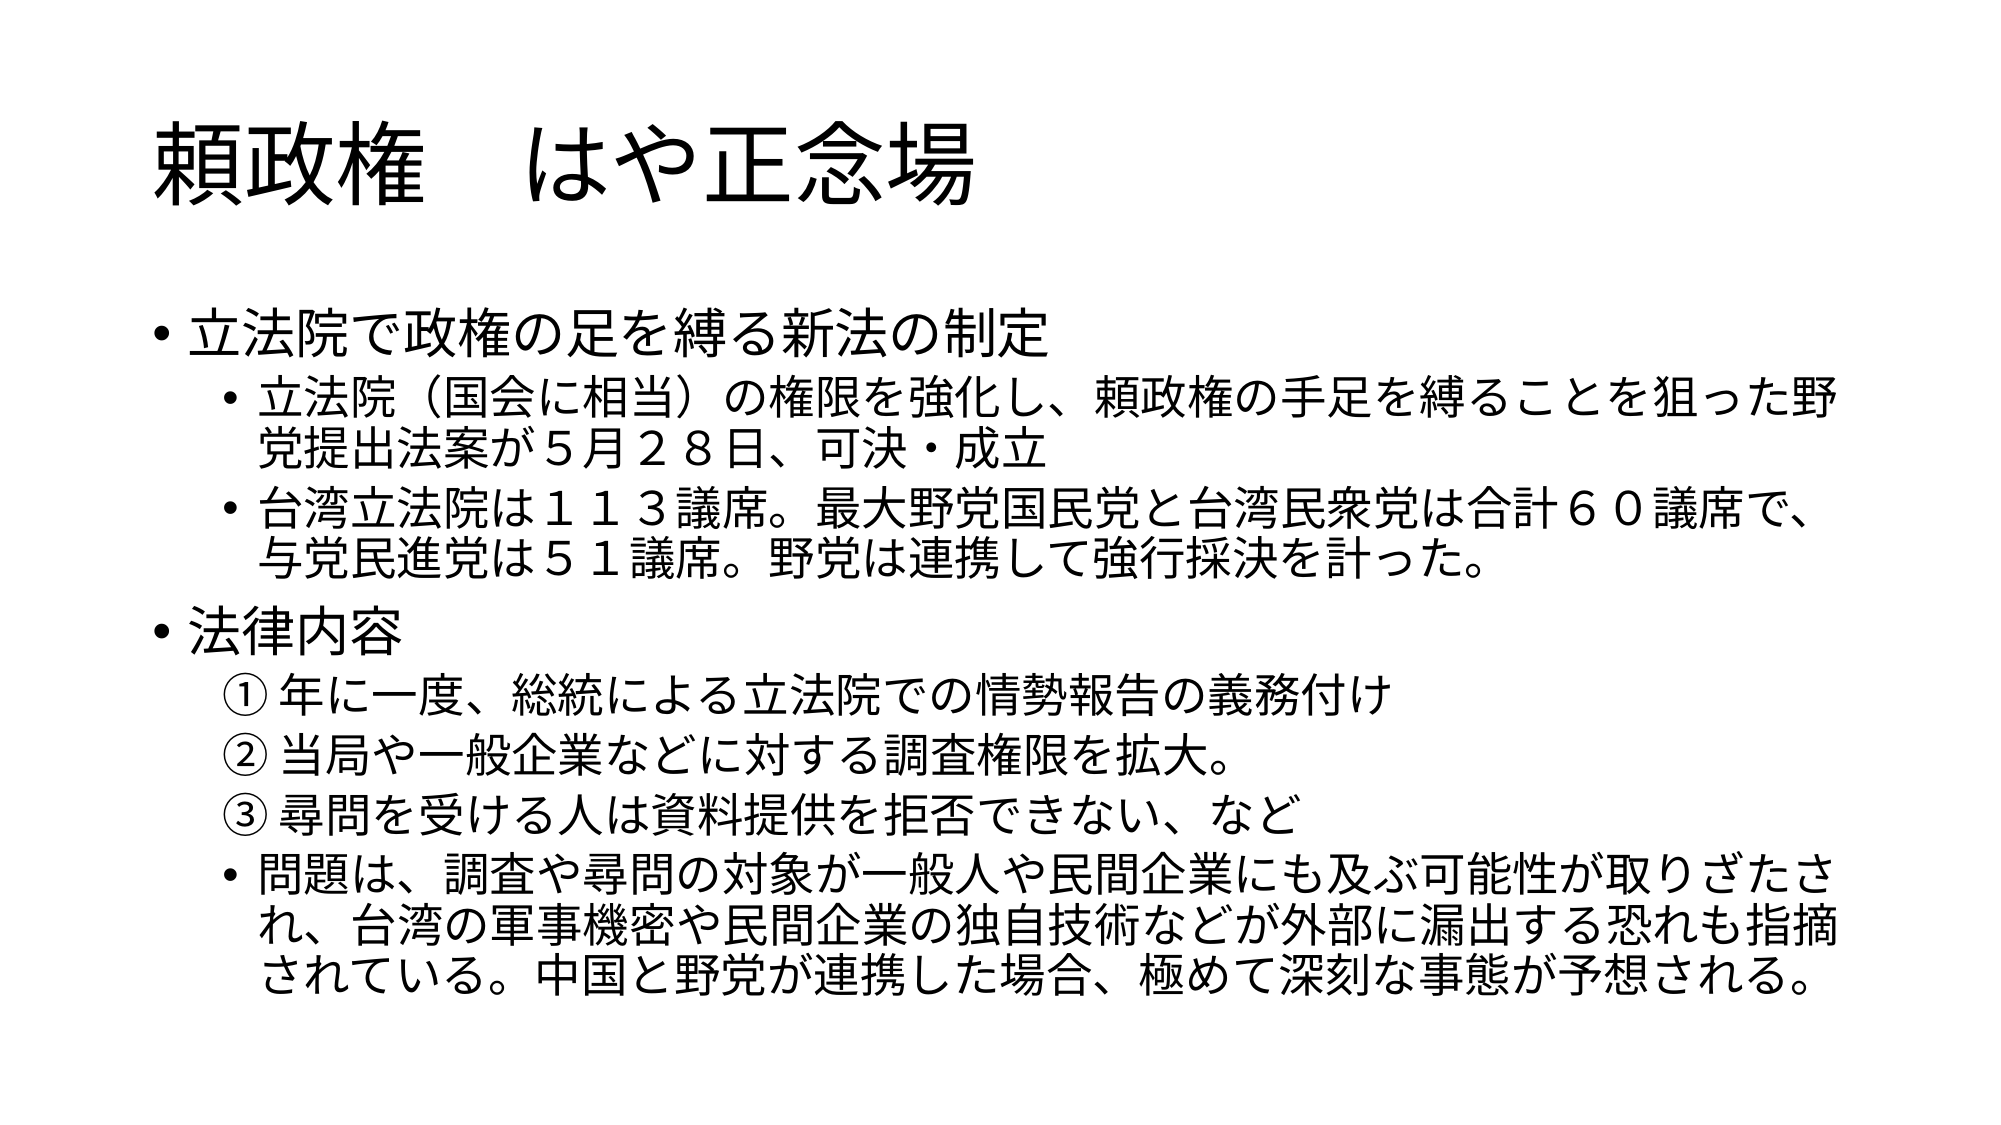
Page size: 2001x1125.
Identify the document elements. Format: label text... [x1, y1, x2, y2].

list 立法院で政権の足を縛る新法の制定 立法院（国会に相当）の権限を強化し、頼政権の手足を縛ることを狙った野党提出法案が５月２８日、可決・成立 台湾立法院は１１３議席。最大野党国民党と台湾民衆党は合計６０議席で、与党民進党は５１議席。野党は連携して強行採決を計った。 法律内容 ①年に一度、総統による立法院での情勢報告の義務付け ②当局や一般企業などに対する調査権限を拡大。 ③尋問を受ける人は資料提供を拒否できない、など 問題は、調査や尋問の対象が一般人や民間企業にも及ぶ可能性が取りざたされ、台湾の軍事機密や民間企業の独自技術などが外部に漏出する恐れも指摘されている。中国と野党が連携した場合、極めて深刻な事態が予想される。 [137, 299, 1863, 1066]
title 頼政権 はや正念場 [137, 59, 1863, 278]
